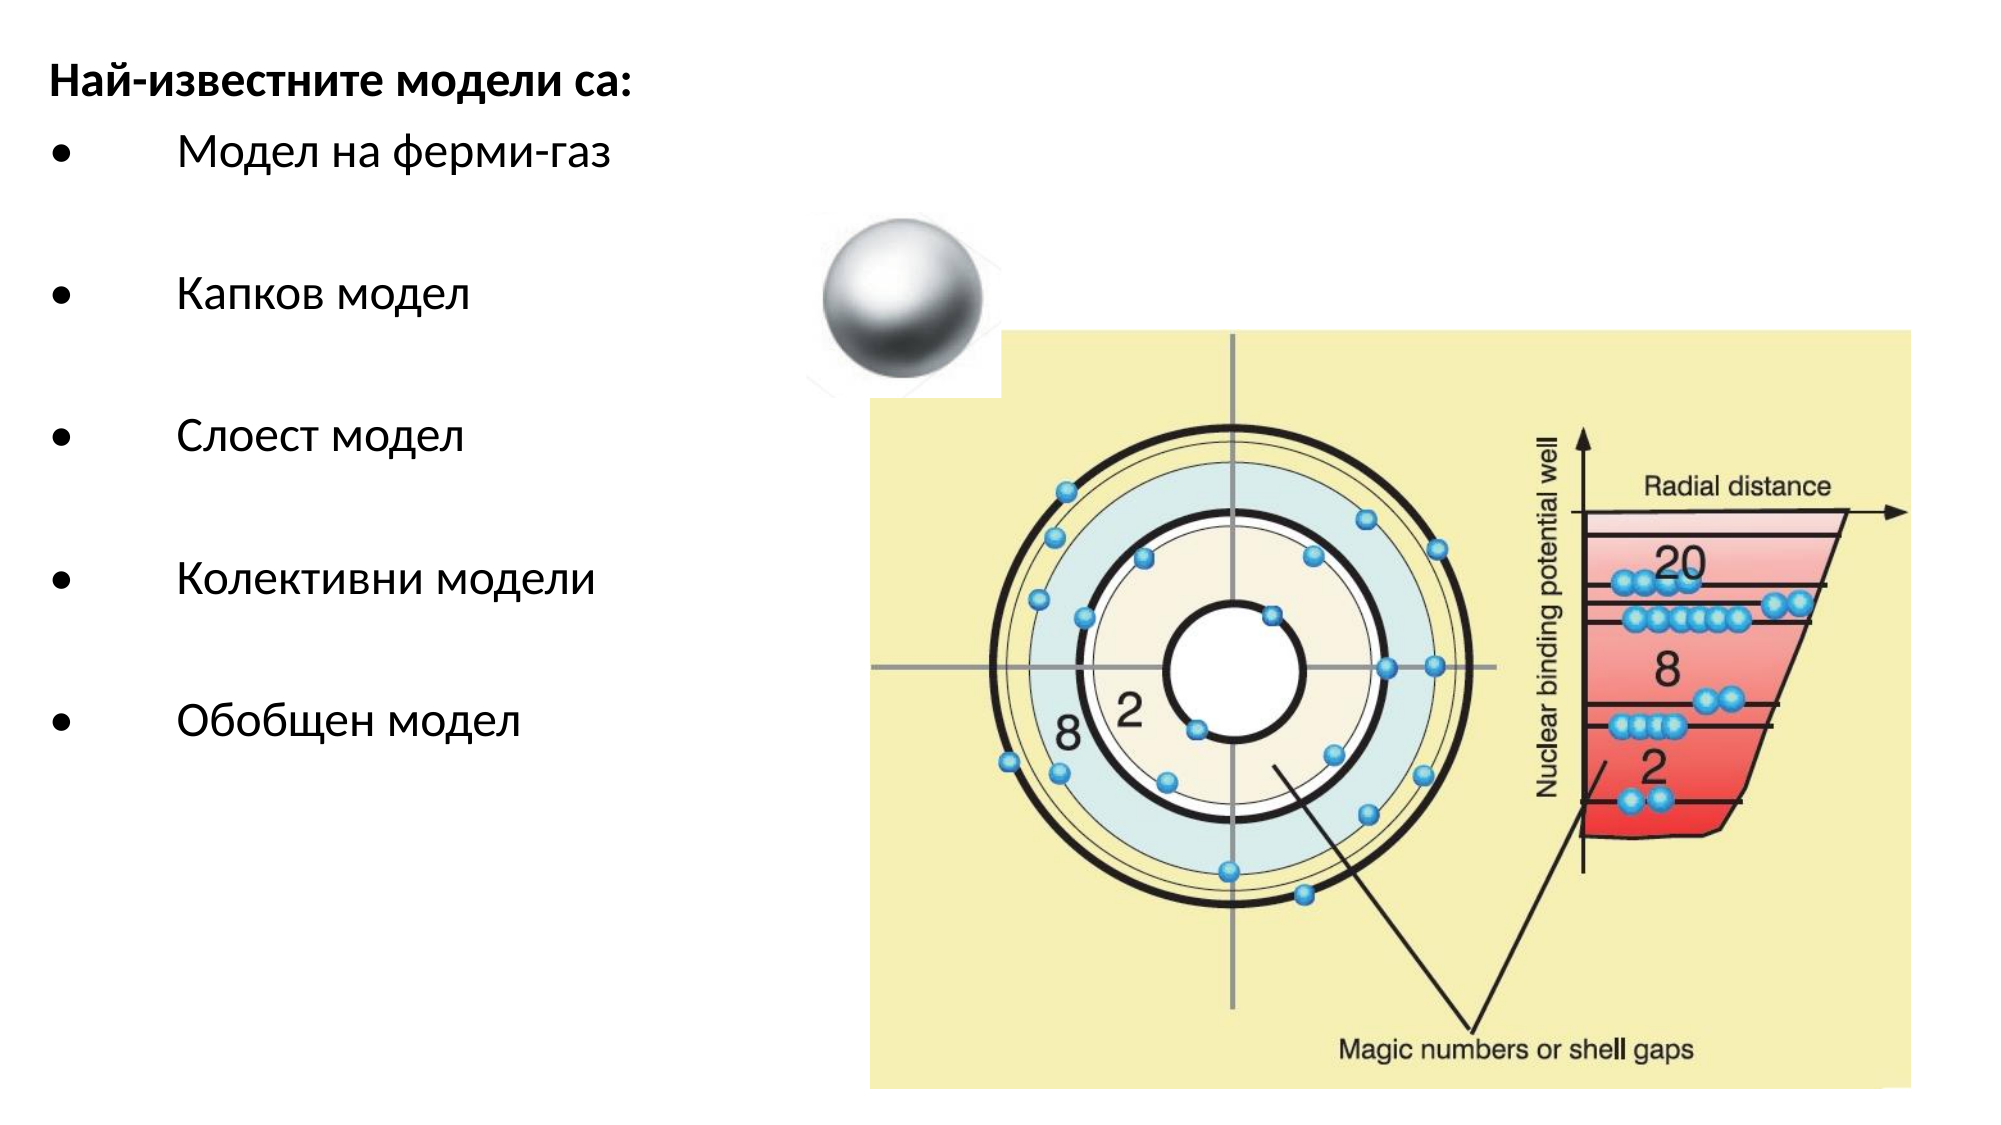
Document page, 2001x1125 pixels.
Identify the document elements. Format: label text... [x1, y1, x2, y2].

list Най-известните модели са: • Модел на ферми-газ • Капков модел • Слоест модел • Колективни модели • Обобщен модел [34, 46, 904, 760]
picture [806, 212, 1911, 1089]
